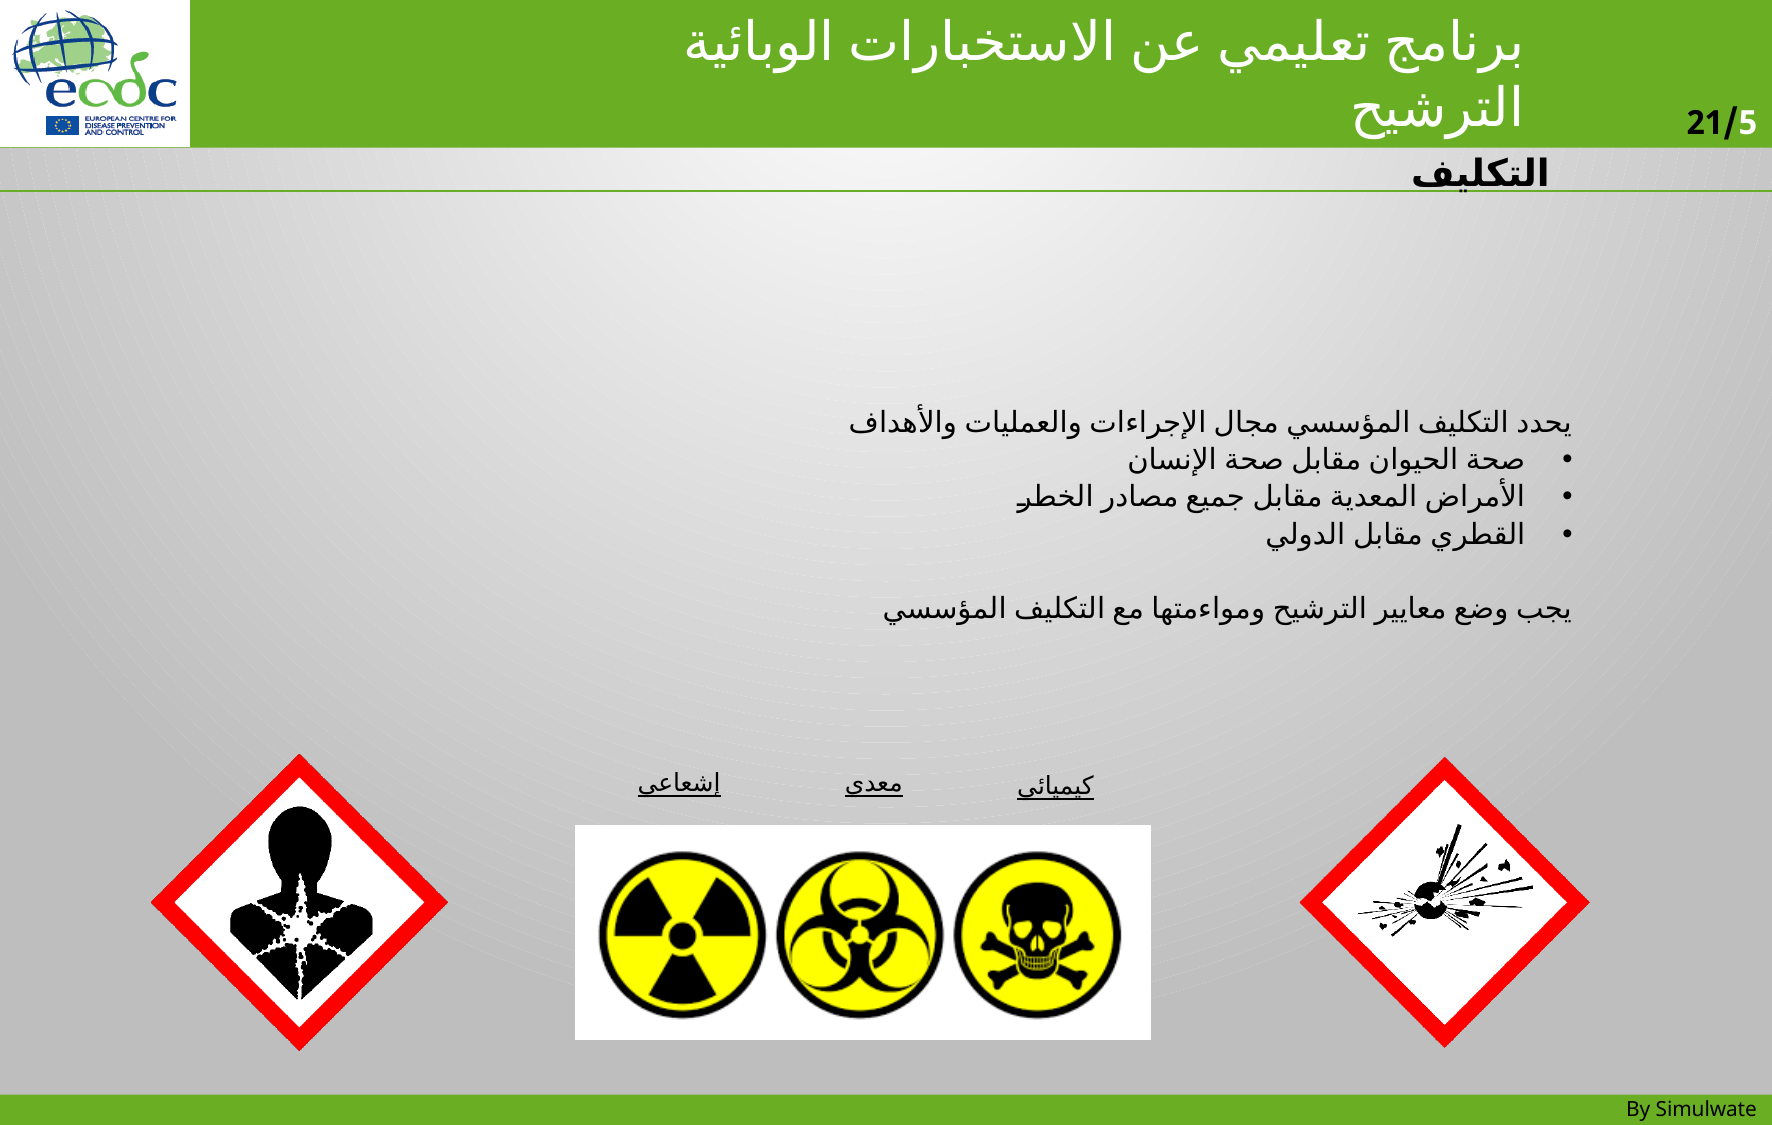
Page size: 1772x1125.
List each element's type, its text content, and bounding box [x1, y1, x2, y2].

picture [575, 825, 1152, 1040]
text_box إشعاعي [583, 762, 776, 805]
text_box كيميائي [974, 765, 1137, 808]
picture [0, 0, 190, 147]
picture [147, 750, 451, 1054]
text_box التكليف [1358, 146, 1602, 250]
text_box معدي [829, 762, 918, 805]
picture [1295, 753, 1594, 1051]
text_box يحدد التكليف المؤسسي مجال الإجراءات والعمليات والأهداف صحة الحيوان مقابل صحة الإنسان الأمراض المعدية مقابل جميع مصادر الخطر القطري مقابل الدولي يجب وضع معايير الترشيح ومواءمتها مع التكليف المؤسسي [298, 399, 1588, 633]
